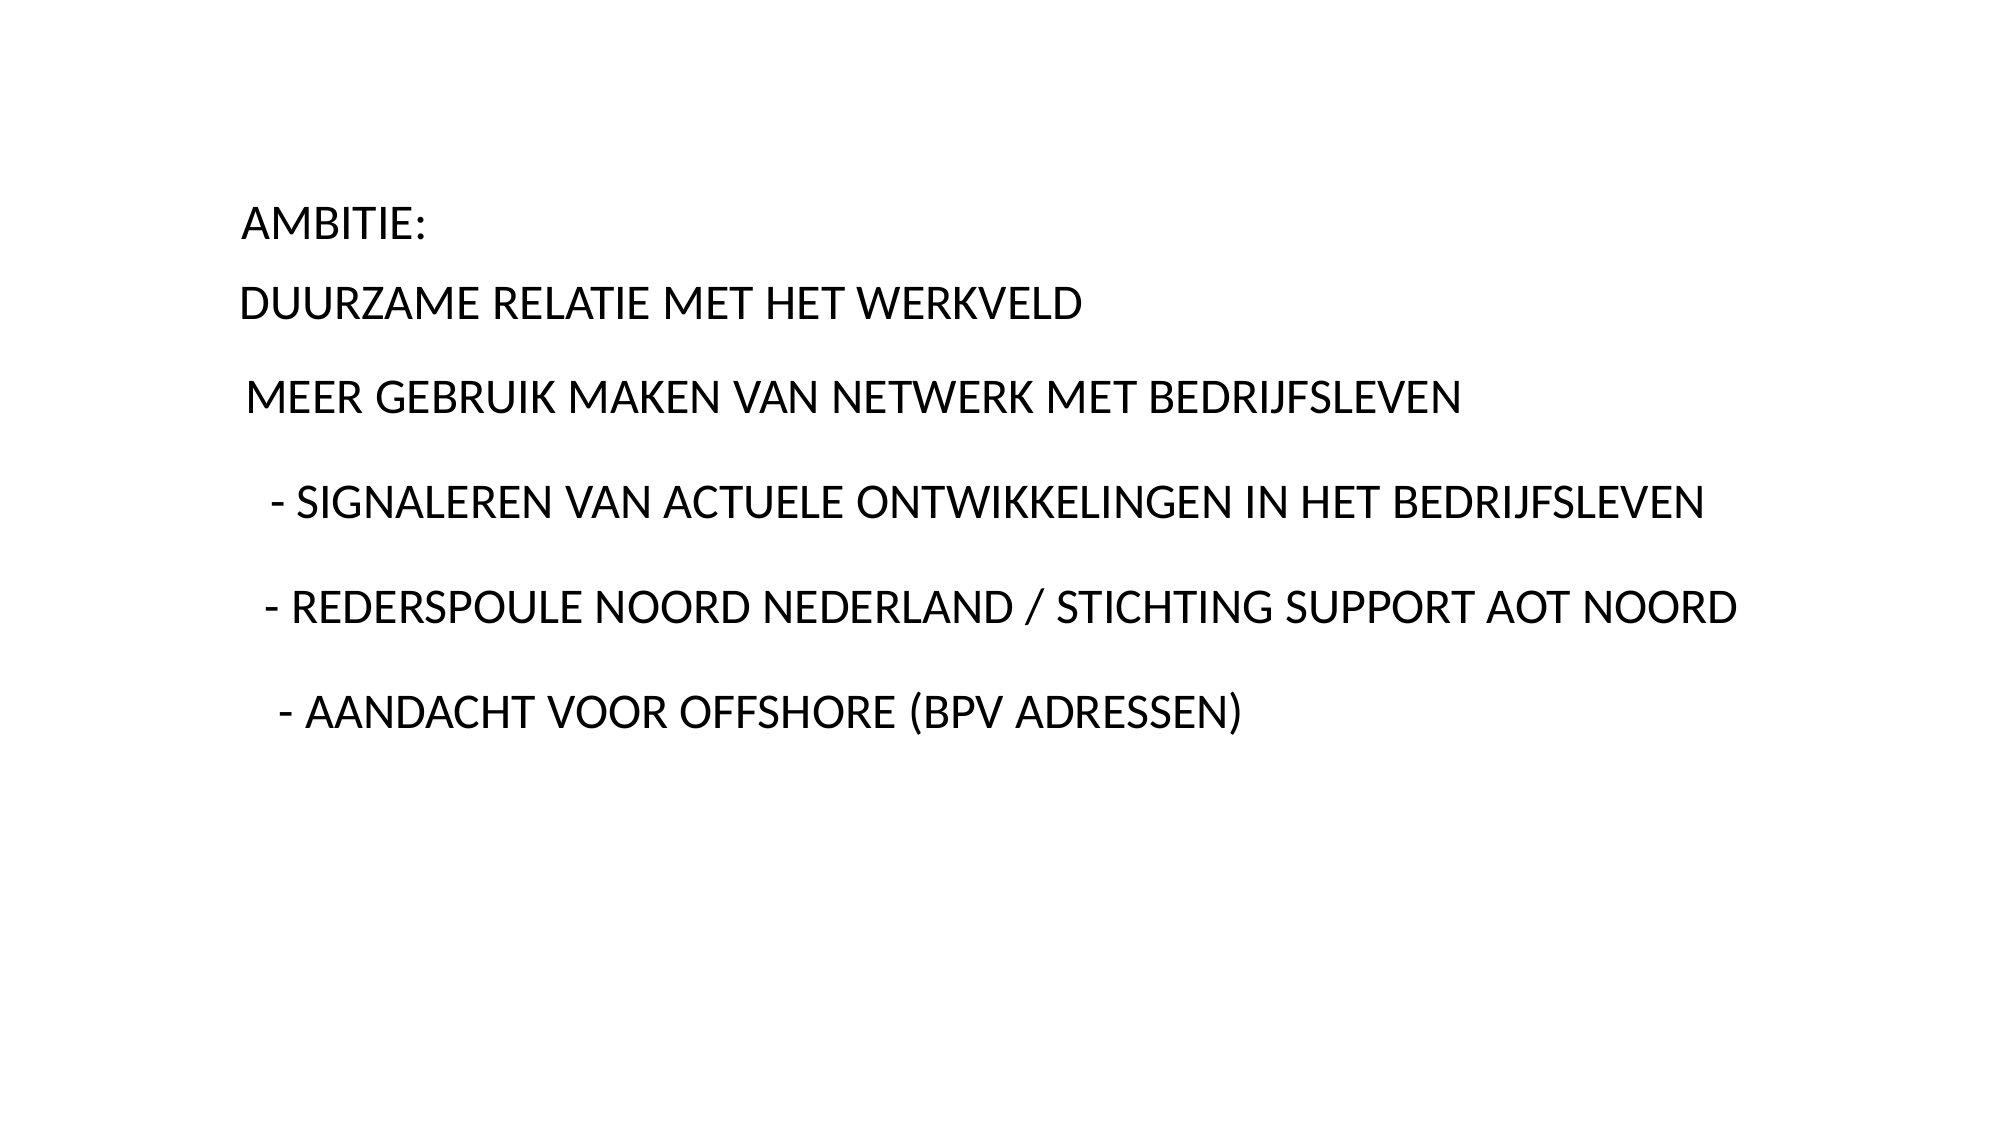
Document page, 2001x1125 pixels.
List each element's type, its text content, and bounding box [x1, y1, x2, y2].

text_box - AANDACHT VOOR OFFSHORE (BPV ADRESSEN) [263, 670, 1260, 746]
text_box DUURZAME RELATIE MET HET WERKVELD [224, 261, 1099, 337]
text_box - SIGNALEREN VAN ACTUELE ONTWIKKELINGEN IN HET BEDRIJFSLEVEN [255, 460, 1733, 536]
text_box MEER GEBRUIK MAKEN VAN NETWERK MET BEDRIJFSLEVEN [230, 355, 1489, 431]
text_box - REDERSPOULE NOORD NEDERLAND / STICHTING SUPPORT AOT NOORD [249, 565, 1777, 641]
text_box AMBITIE: [226, 181, 443, 257]
